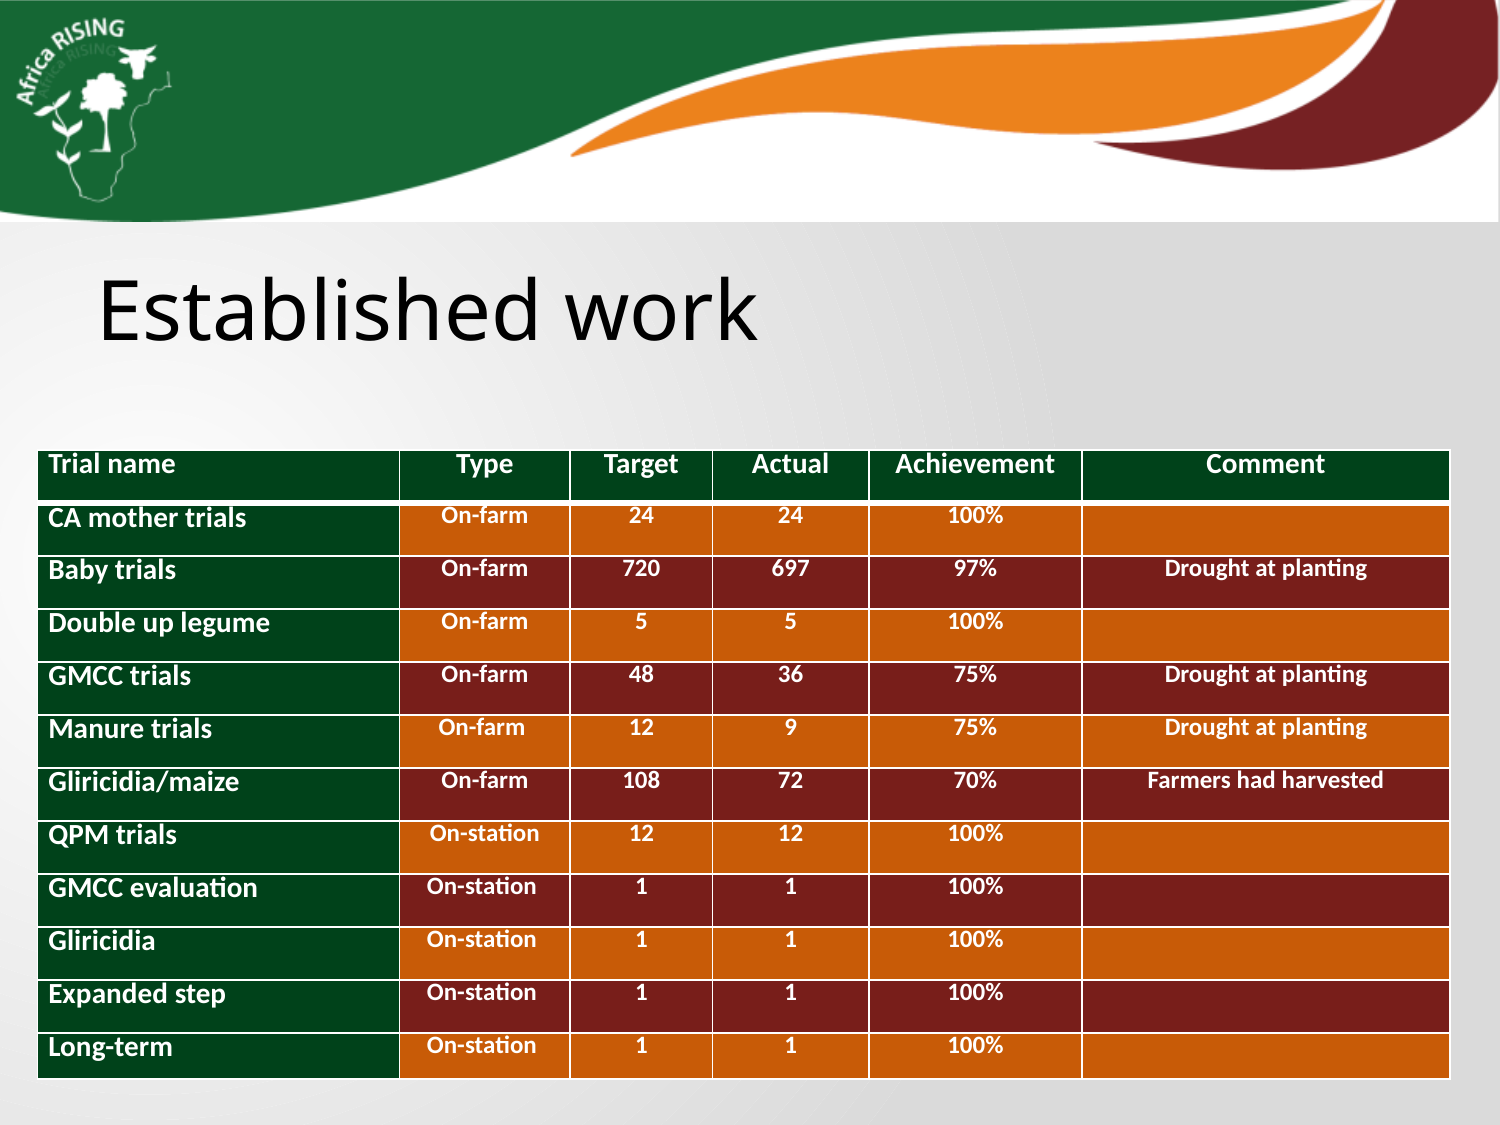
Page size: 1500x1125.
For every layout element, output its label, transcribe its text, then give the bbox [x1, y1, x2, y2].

table_cell 1 [571, 875, 712, 926]
table_cell Drought at planting [1083, 557, 1449, 608]
table_cell Manure trials [38, 716, 399, 767]
table_cell 1 [571, 981, 712, 1032]
table_cell On-farm [400, 506, 569, 555]
table_cell 5 [713, 610, 868, 661]
table_cell 1 [713, 1034, 868, 1078]
table_cell 100% [870, 1034, 1081, 1078]
table_cell 100% [870, 506, 1081, 555]
table_header Achievement [870, 451, 1081, 500]
table_cell 108 [571, 769, 712, 820]
table_cell 75% [870, 663, 1081, 714]
table_cell Long-term [38, 1034, 399, 1078]
table_cell 1 [571, 1034, 712, 1078]
table_cell 100% [870, 875, 1081, 926]
table_cell 24 [713, 506, 868, 555]
table_cell On-station [400, 875, 569, 926]
table_cell 100% [870, 822, 1081, 873]
table_header Actual [713, 451, 868, 500]
table_cell 9 [713, 716, 868, 767]
table_header Comment [1083, 451, 1449, 500]
table_cell QPM trials [38, 822, 399, 873]
table_cell On-farm [400, 769, 569, 820]
list Established work [62, 249, 1338, 388]
table_cell [1083, 928, 1449, 979]
picture [0, 0, 1499, 222]
table_cell On-station [400, 981, 569, 1032]
table_cell Baby trials [38, 557, 399, 608]
table_cell On-farm [400, 610, 569, 661]
table_cell 72 [713, 769, 868, 820]
table_cell [1083, 822, 1449, 873]
table_cell On-farm [400, 663, 569, 714]
table_cell 720 [571, 557, 712, 608]
table_cell 5 [571, 610, 712, 661]
table_cell 1 [713, 875, 868, 926]
table_cell 697 [713, 557, 868, 608]
table_cell Drought at planting [1083, 663, 1449, 714]
table_cell 36 [713, 663, 868, 714]
table_cell Drought at planting [1083, 716, 1449, 767]
table_cell 12 [713, 822, 868, 873]
table_cell 1 [713, 981, 868, 1032]
table_cell 1 [571, 928, 712, 979]
table_cell GMCC evaluation [38, 875, 399, 926]
table_cell 97% [870, 557, 1081, 608]
table_cell Farmers had harvested [1083, 769, 1449, 820]
table_cell Expanded step [38, 981, 399, 1032]
table_cell Gliricidia [38, 928, 399, 979]
table_cell 12 [571, 716, 712, 767]
table_header Trial name [38, 451, 399, 500]
table_cell 100% [870, 981, 1081, 1032]
table_cell [1083, 506, 1449, 555]
table_cell 12 [571, 822, 712, 873]
table_cell 100% [870, 610, 1081, 661]
table_cell [1083, 1034, 1449, 1078]
table_cell On-station [400, 822, 569, 873]
table_cell Double up legume [38, 610, 399, 661]
table_cell 100% [870, 928, 1081, 979]
table_cell On-station [400, 1034, 569, 1078]
table_cell [1083, 981, 1449, 1032]
table_cell On-farm [400, 557, 569, 608]
table_cell 70% [870, 769, 1081, 820]
table_cell 24 [571, 506, 712, 555]
table_cell [1083, 875, 1449, 926]
table_cell GMCC trials [38, 663, 399, 714]
table_cell On-farm [400, 716, 569, 767]
table_cell CA mother trials [38, 506, 399, 555]
table_cell On-station [400, 928, 569, 979]
table_header Target [571, 451, 712, 500]
table_cell 1 [713, 928, 868, 979]
table_cell Gliricidia/maize [38, 769, 399, 820]
table_cell 48 [571, 663, 712, 714]
table_header Type [400, 451, 569, 500]
table_cell [1083, 610, 1449, 661]
table_cell 75% [870, 716, 1081, 767]
